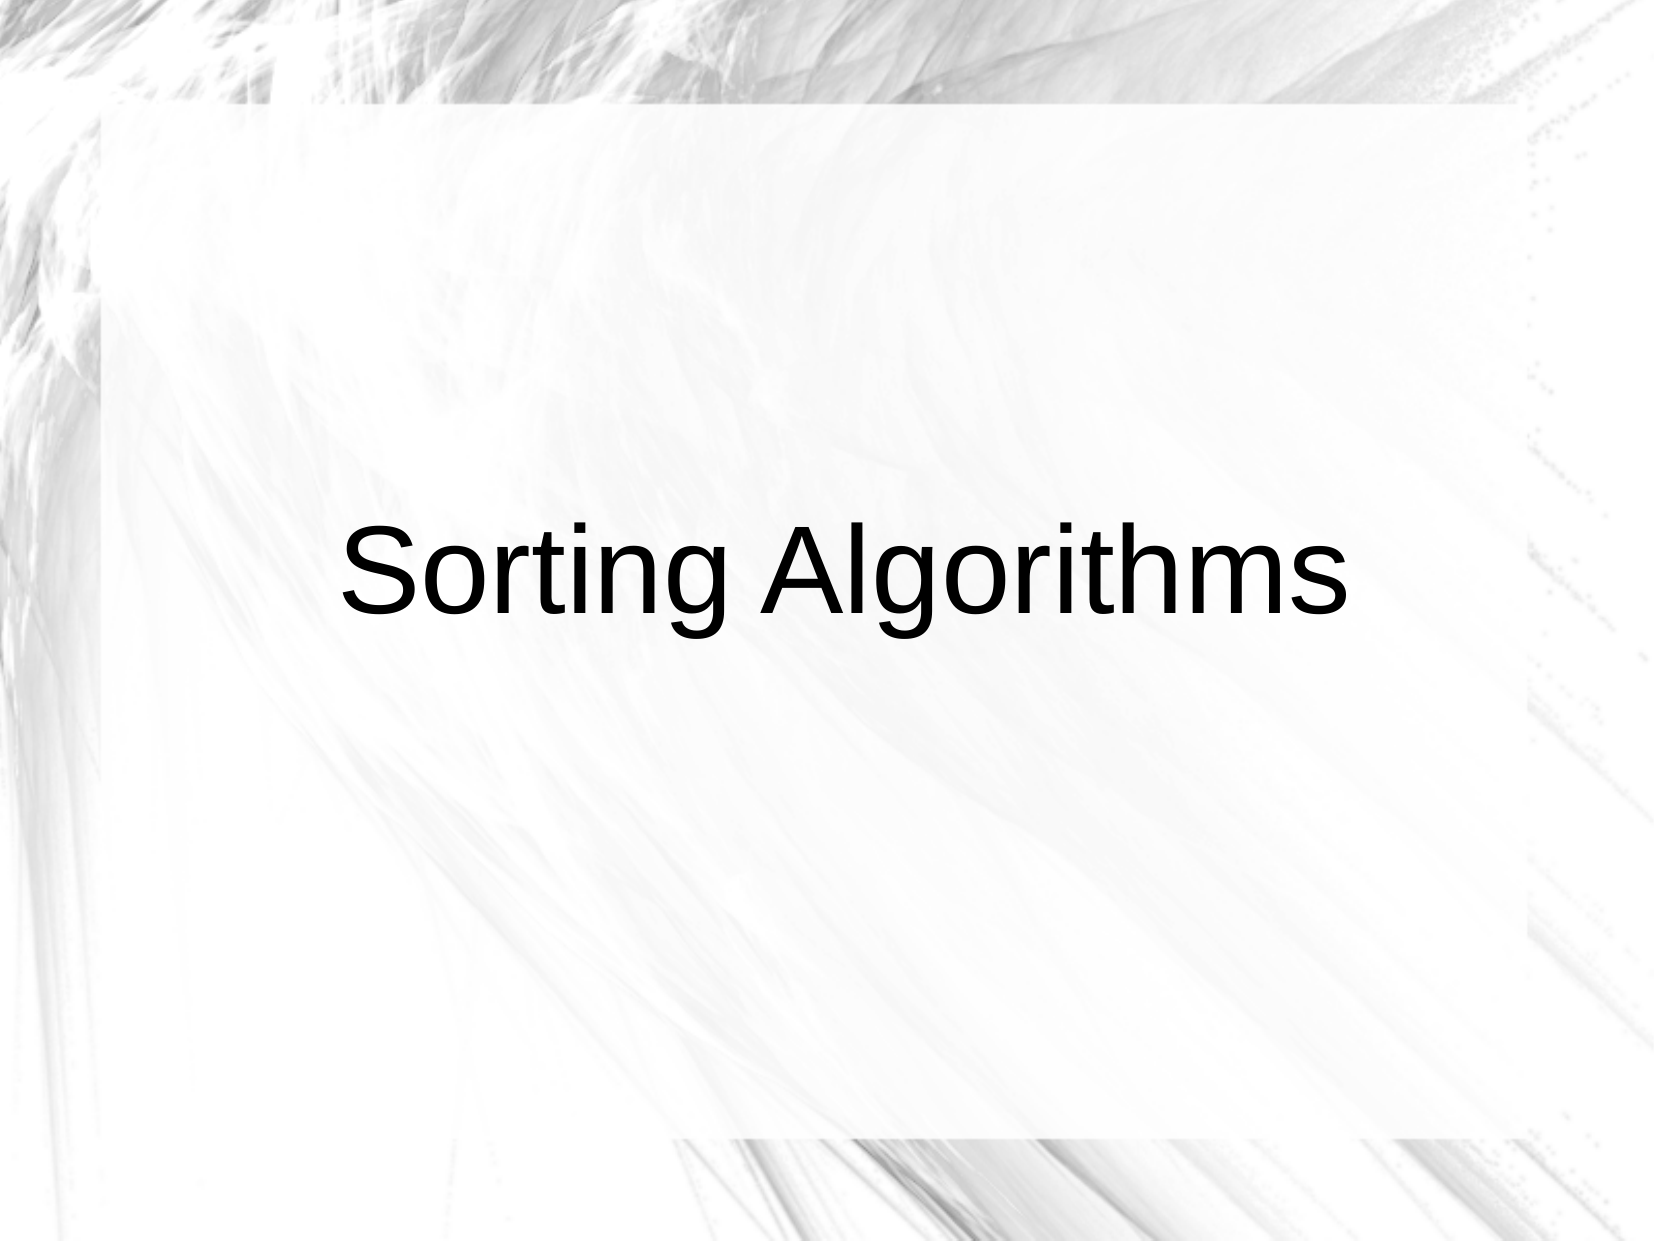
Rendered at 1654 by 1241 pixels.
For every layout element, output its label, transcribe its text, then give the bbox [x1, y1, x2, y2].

picture [0, 0, 1654, 1241]
list Sorting Algorithms [118, 319, 1571, 1109]
